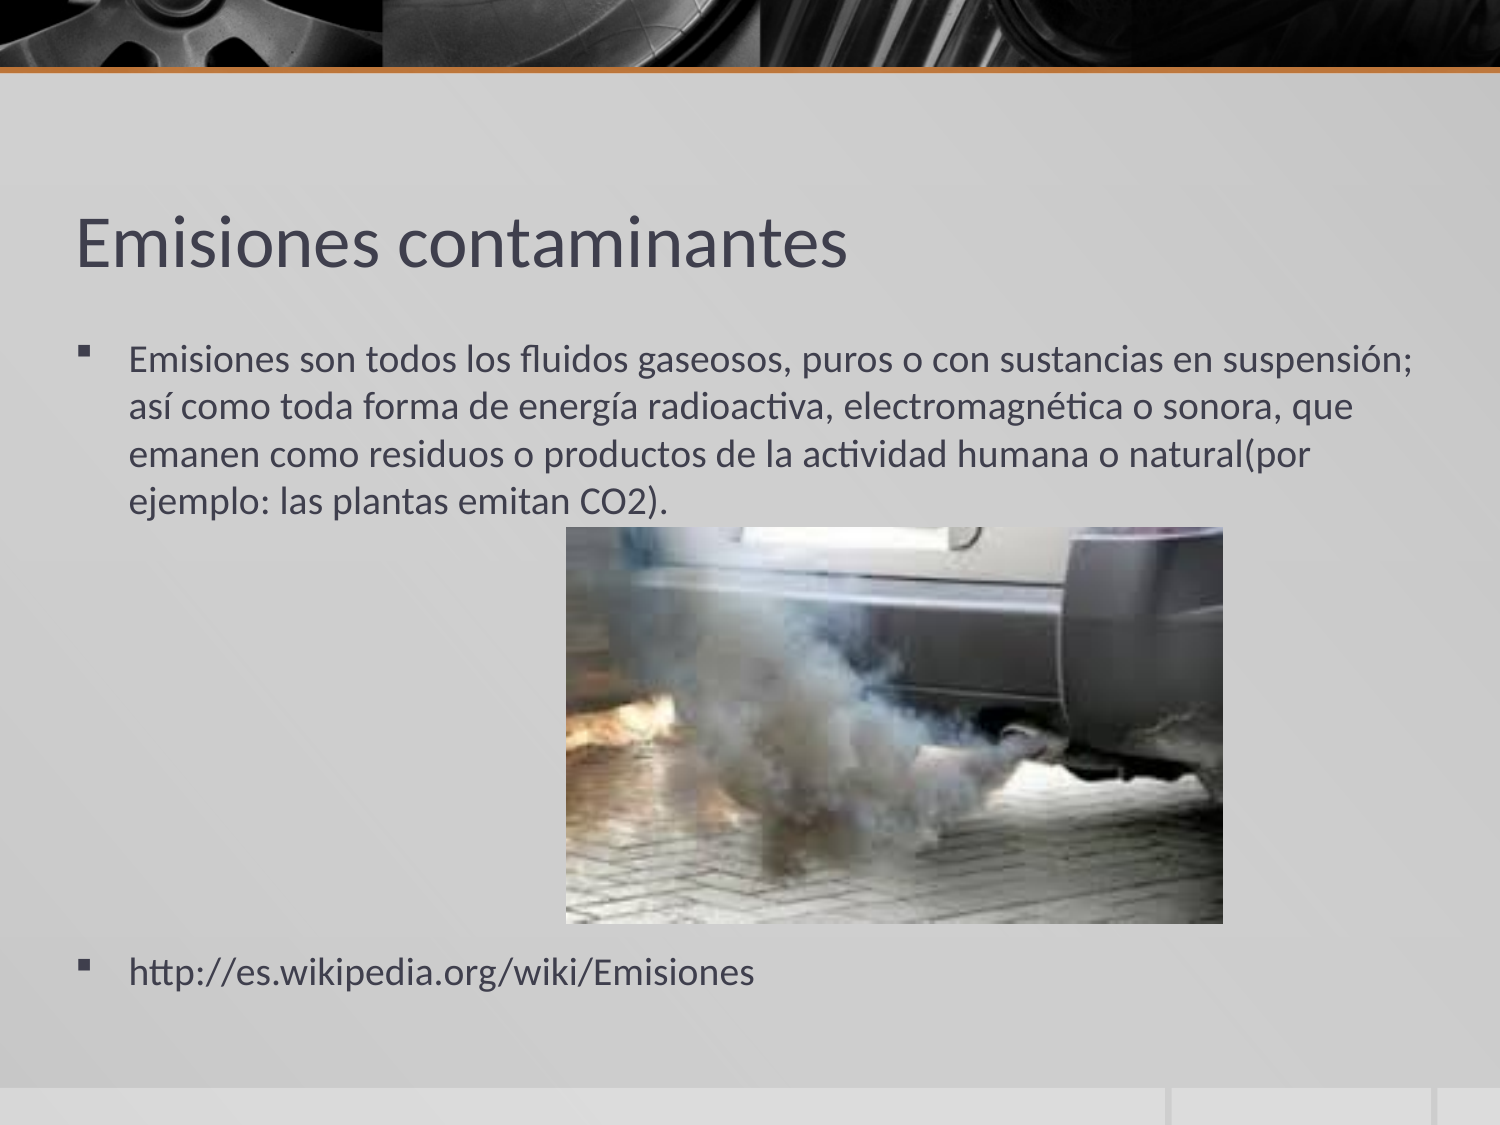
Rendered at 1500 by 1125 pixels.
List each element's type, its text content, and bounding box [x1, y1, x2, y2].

title Emisiones contaminantes [75, 162, 1425, 313]
picture [0, 0, 1500, 67]
list Emisiones son todos los fluidos gaseosos, puros o con sustancias en suspensión; así como toda forma de energía radioactiva, electromagnética o sonora, que emanen como residuos o productos de la actividad humana o natural(por ejemplo: las plantas emitan CO2). http://es.wikipedia.org/wiki/Emisiones [75, 324, 1425, 1005]
picture [566, 526, 1223, 924]
